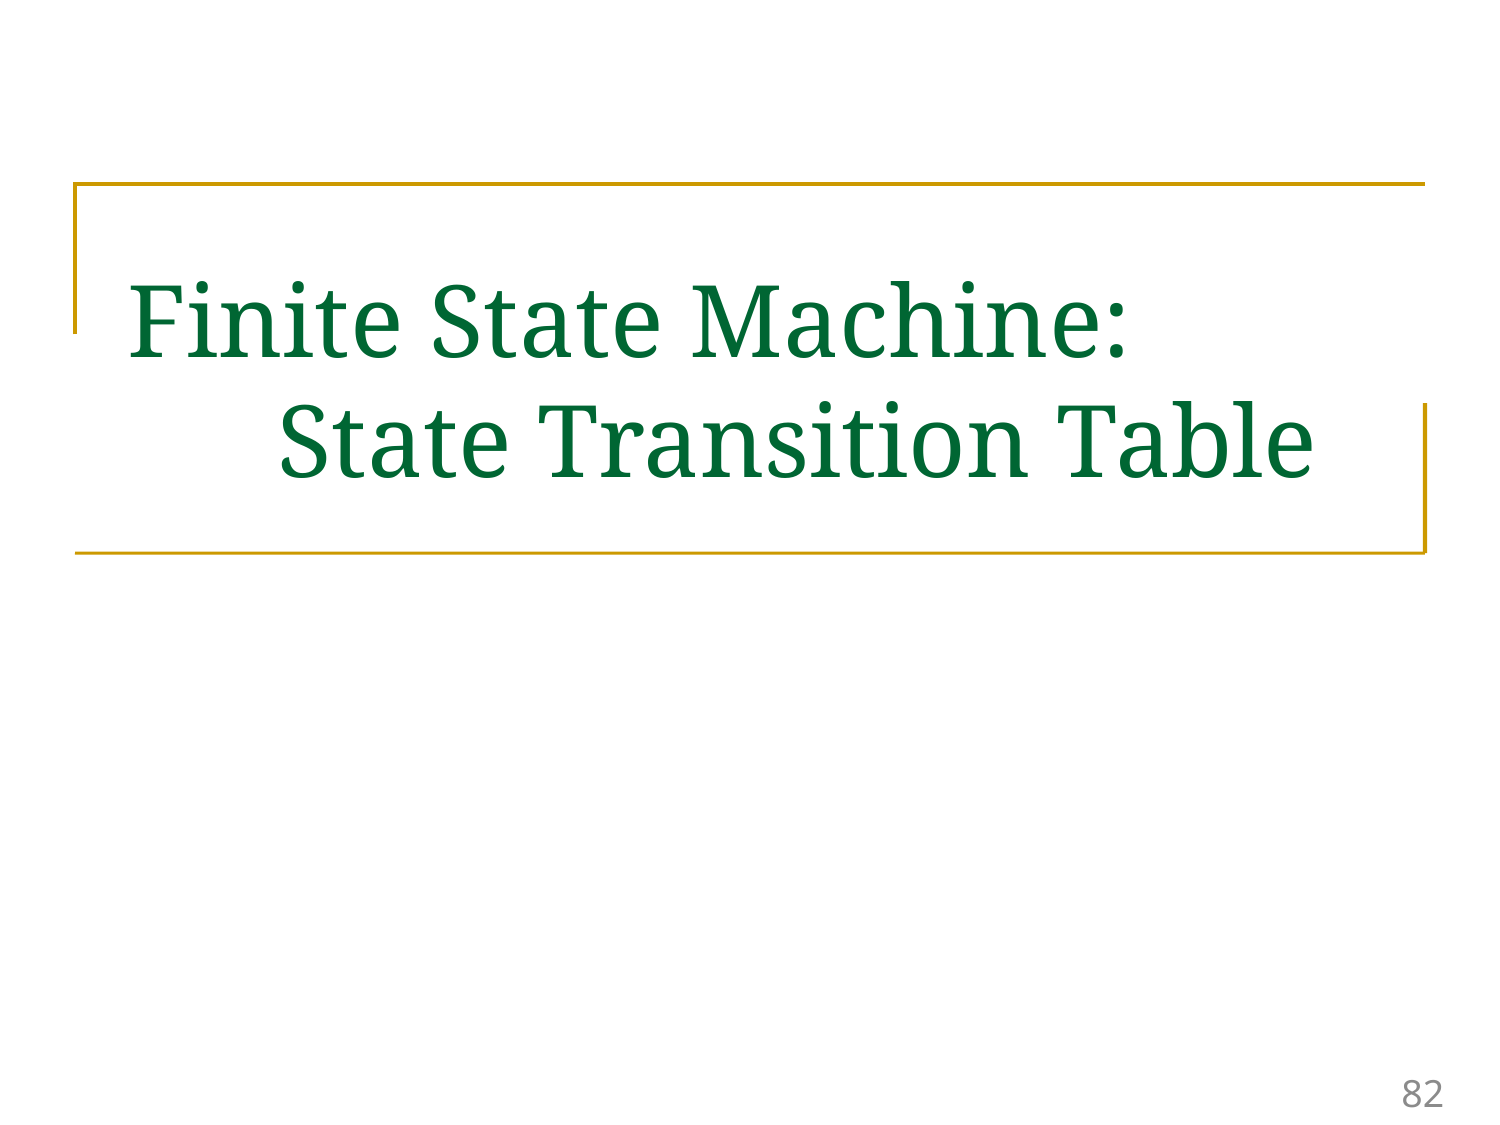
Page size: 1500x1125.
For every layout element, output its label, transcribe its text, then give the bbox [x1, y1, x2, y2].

title Finite State Machine: State Transition Table [112, 249, 1413, 538]
slide_number 82 [1121, 1066, 1460, 1125]
